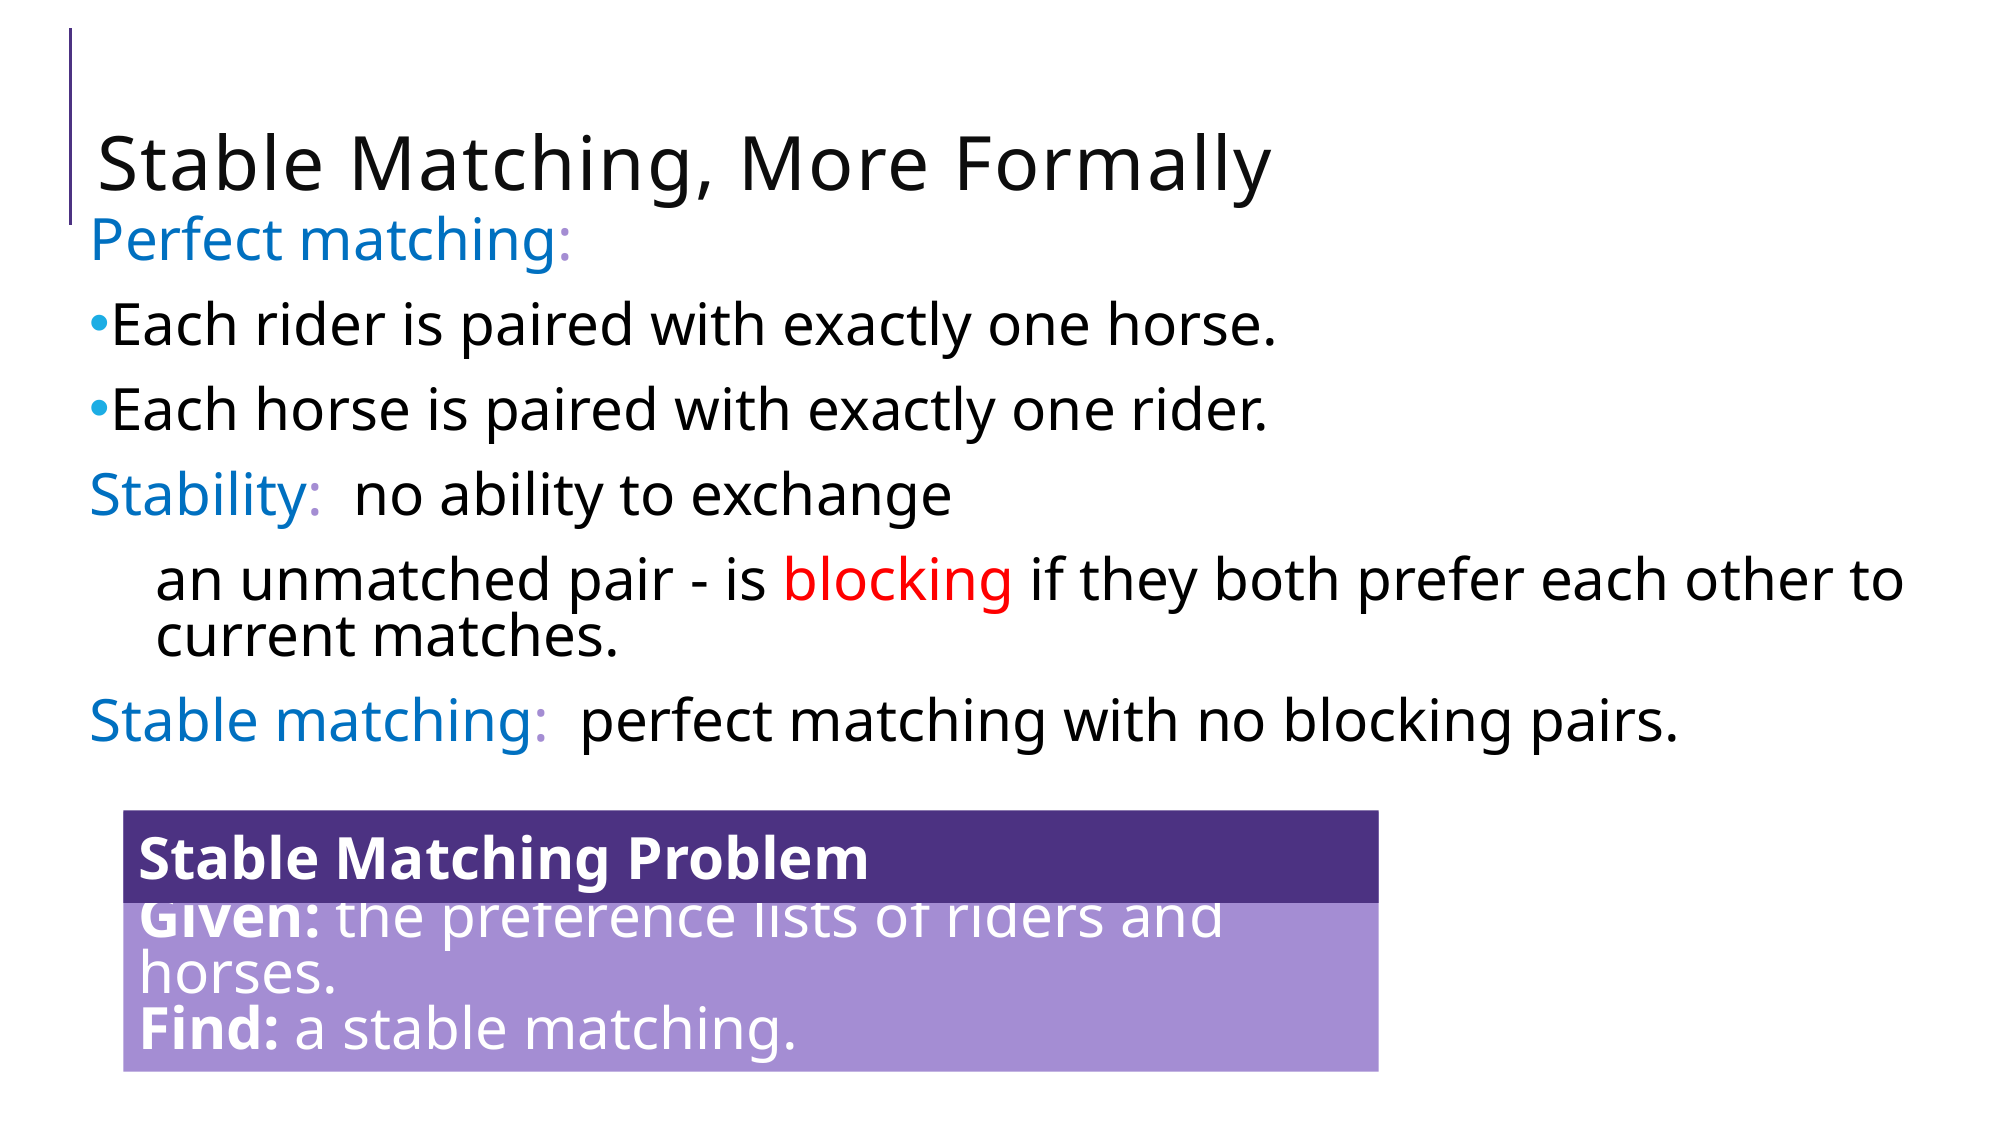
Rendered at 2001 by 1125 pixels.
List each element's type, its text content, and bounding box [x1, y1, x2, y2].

title Stable Matching, More Formally [82, 59, 1863, 278]
text_box Stable Matching Problem [122, 809, 1380, 904]
